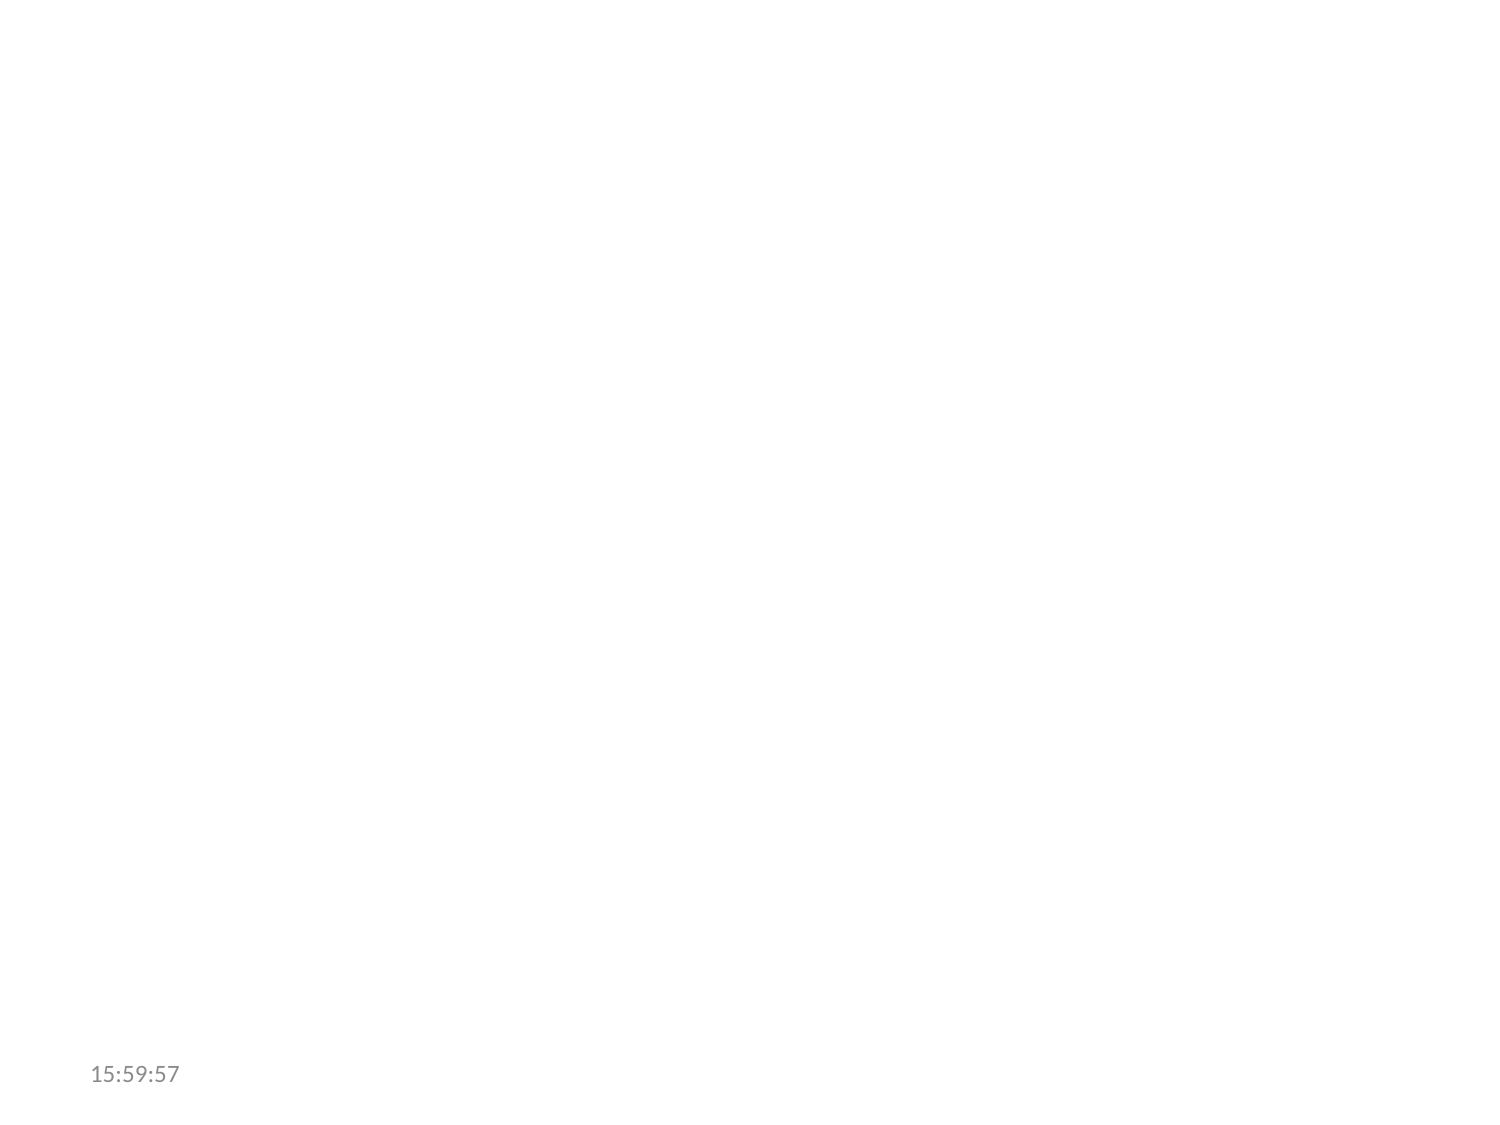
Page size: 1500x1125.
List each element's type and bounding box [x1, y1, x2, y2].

slide_number [75, 1042, 425, 1103]
